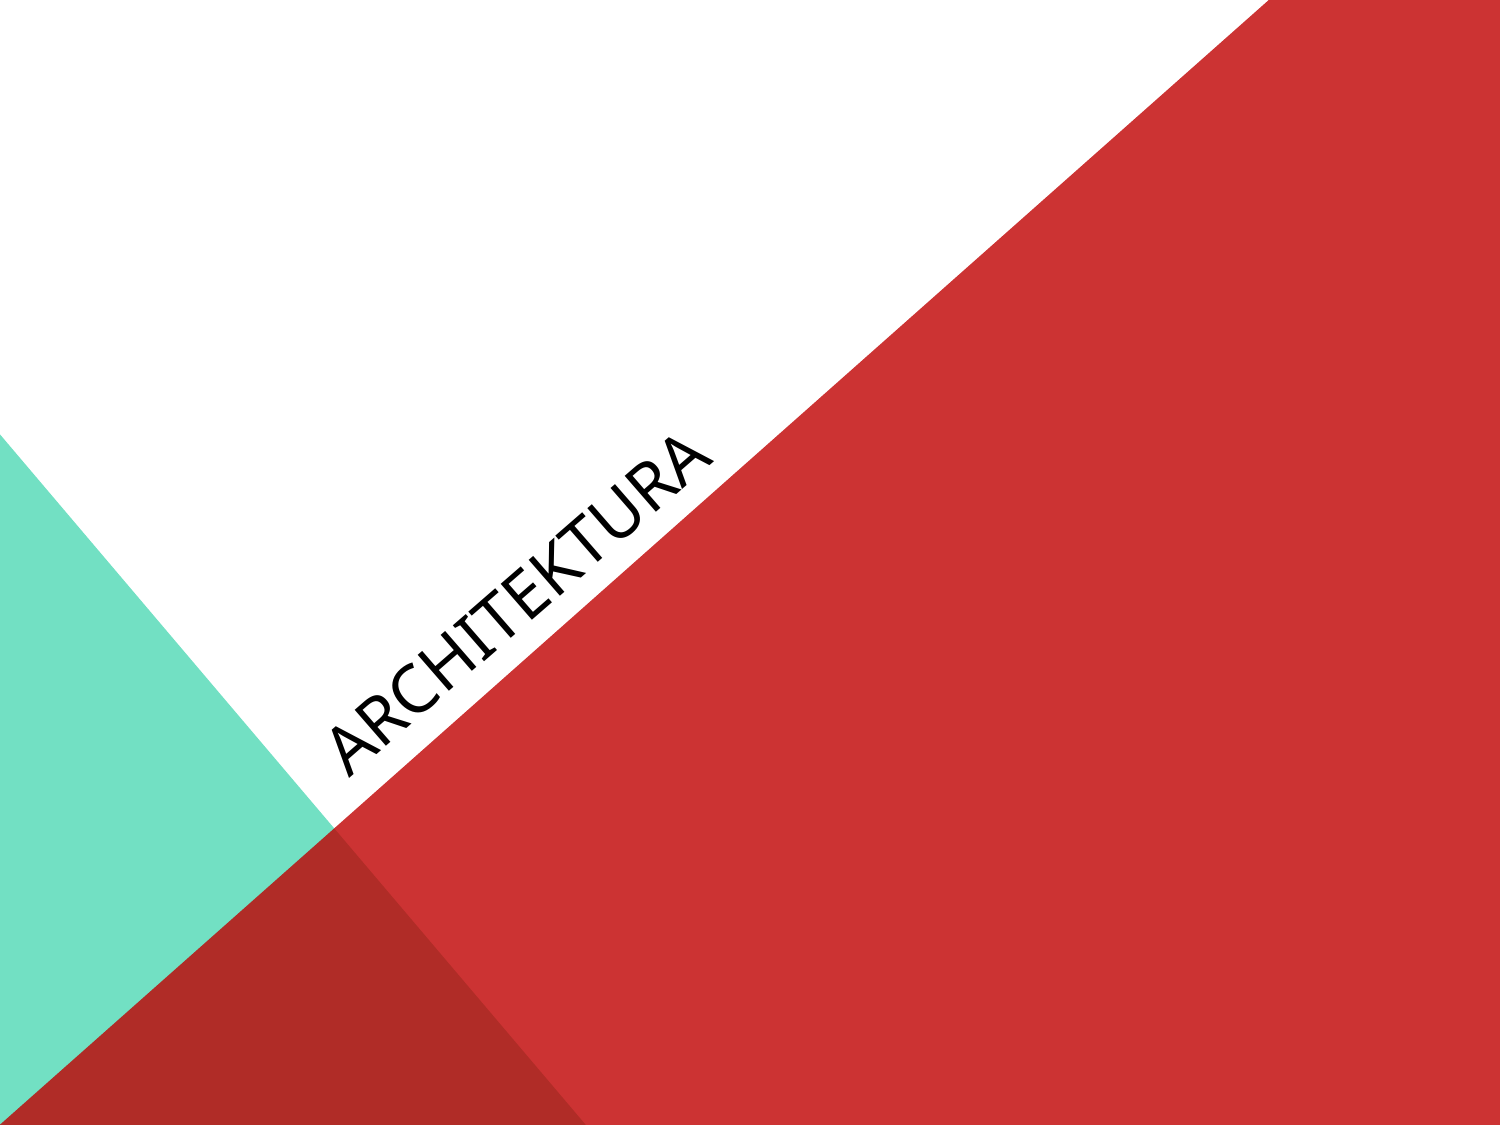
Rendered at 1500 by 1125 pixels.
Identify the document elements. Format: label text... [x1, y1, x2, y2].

title architektura [218, 42, 1048, 800]
